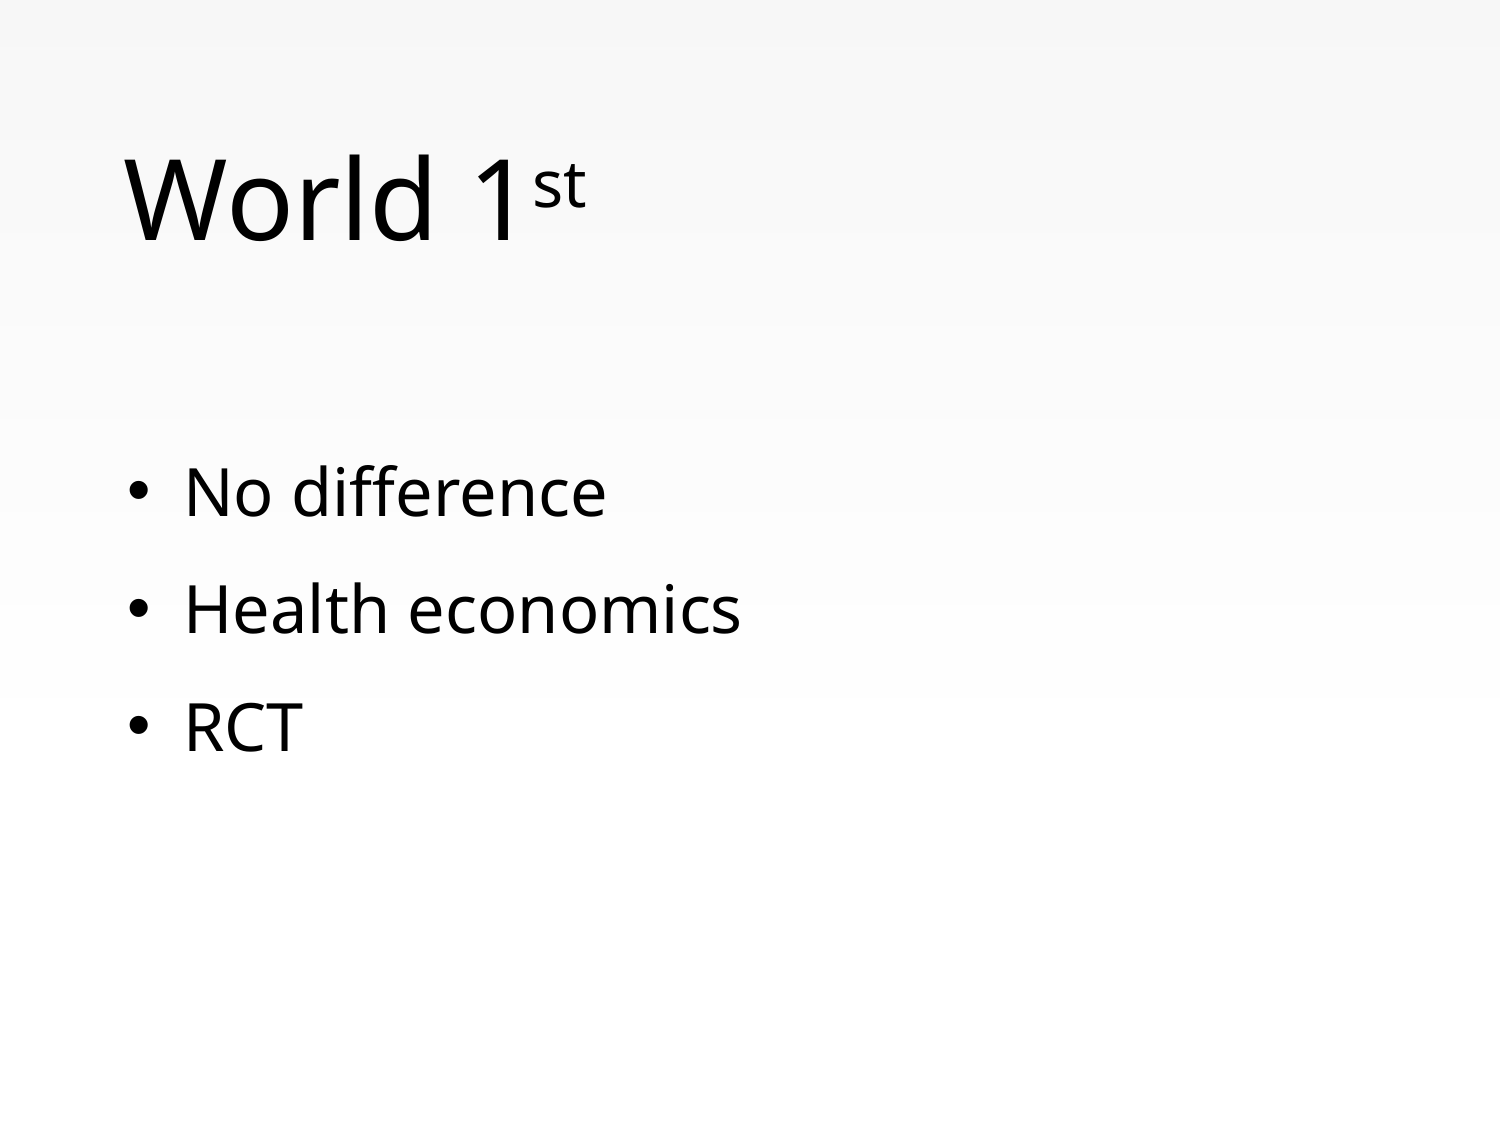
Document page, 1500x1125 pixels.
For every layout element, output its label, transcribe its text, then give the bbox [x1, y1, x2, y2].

list No difference Health economics RCT [112, 418, 1424, 1090]
title World 1st [108, 101, 1424, 290]
